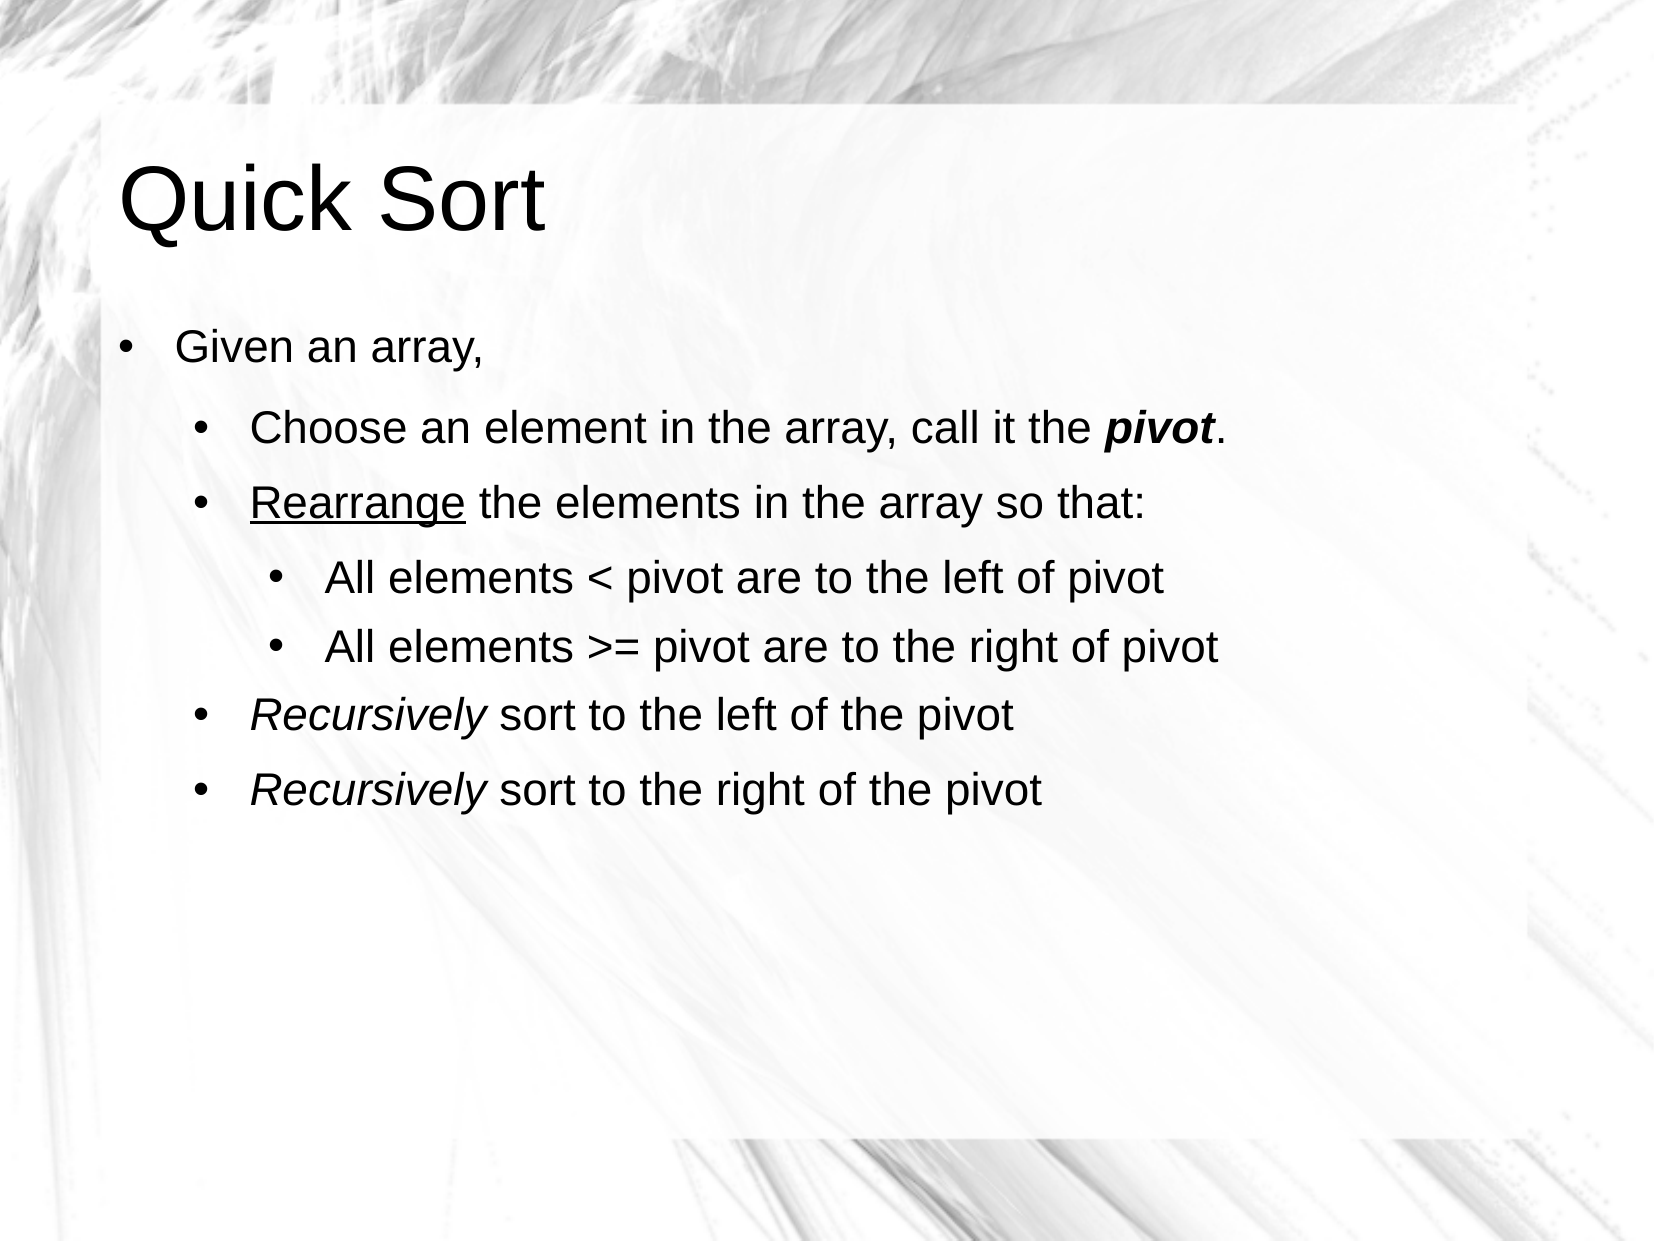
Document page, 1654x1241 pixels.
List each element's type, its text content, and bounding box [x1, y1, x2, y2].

list Given an array, Choose an element in the array, call it the pivot. Rearrange the elements in the array so that: All elements < pivot are to the left of pivot All elements >= pivot are to the right of pivot Recursively sort to the left of the pivot Recursively sort to the right of the pivot [118, 319, 1571, 1109]
title Quick Sort [118, 112, 1506, 281]
picture [0, 0, 1654, 1241]
